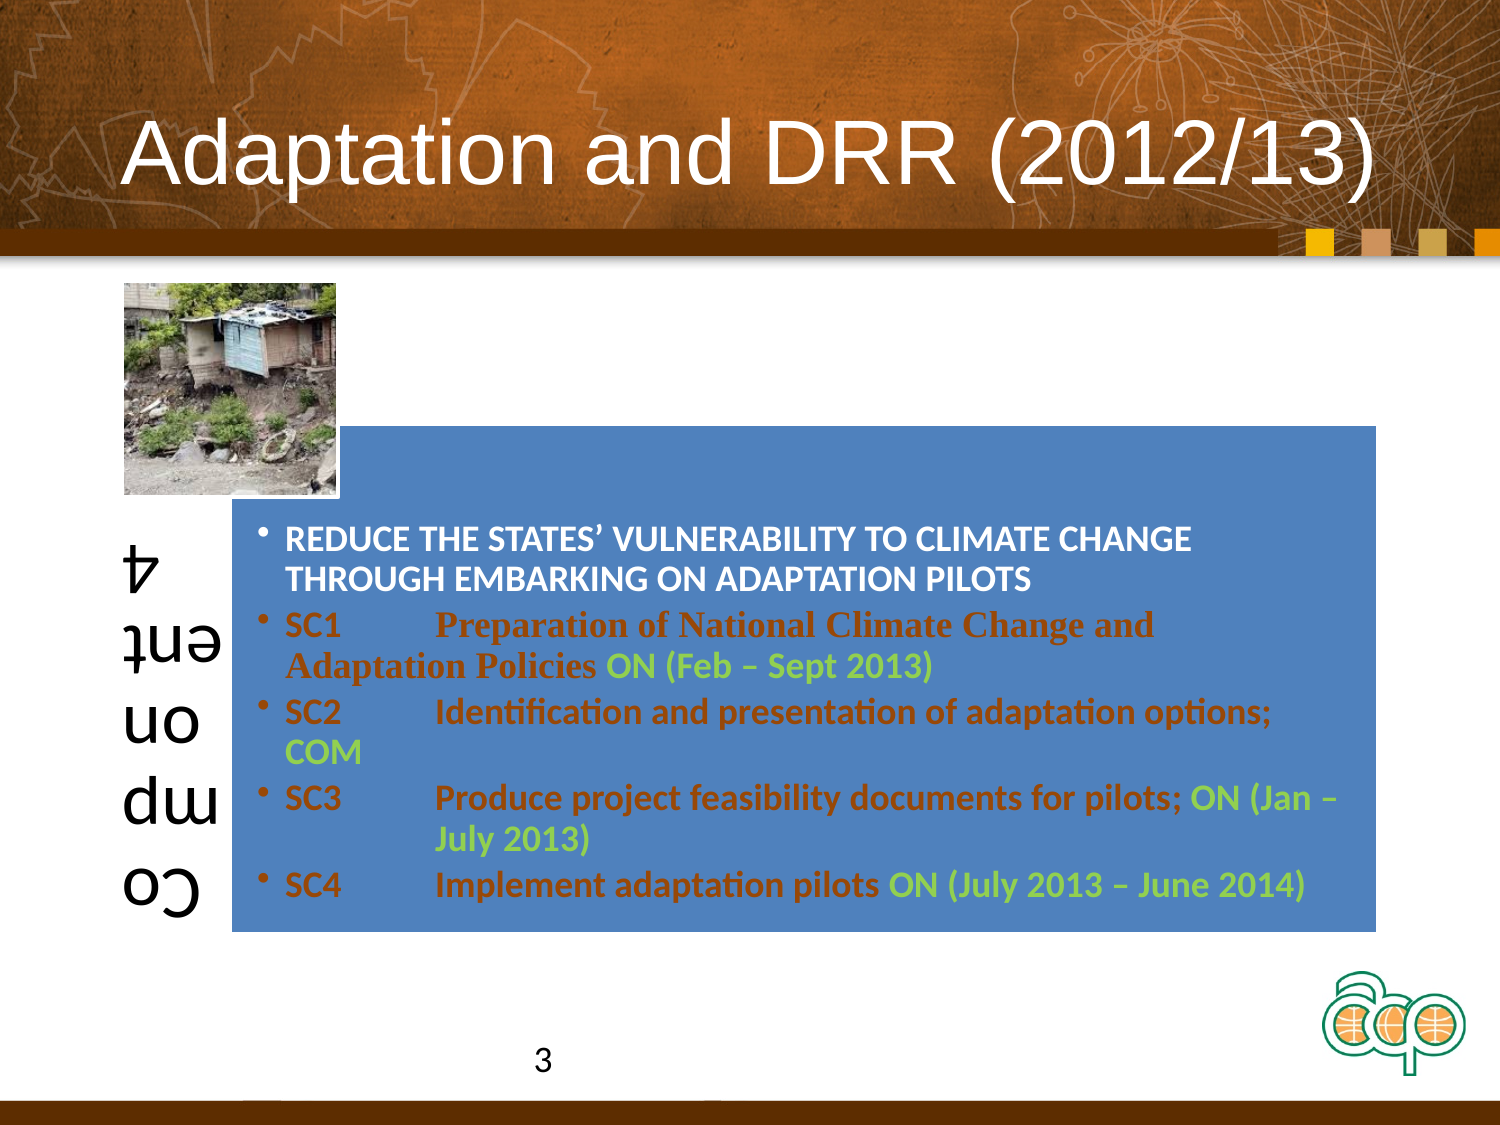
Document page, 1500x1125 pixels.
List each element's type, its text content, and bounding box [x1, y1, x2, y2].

slide_number 3 [518, 1027, 869, 1071]
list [74, 280, 1426, 936]
picture [0, 0, 1500, 1125]
title Adaptation and DRR (2012/13) [74, 62, 1426, 234]
